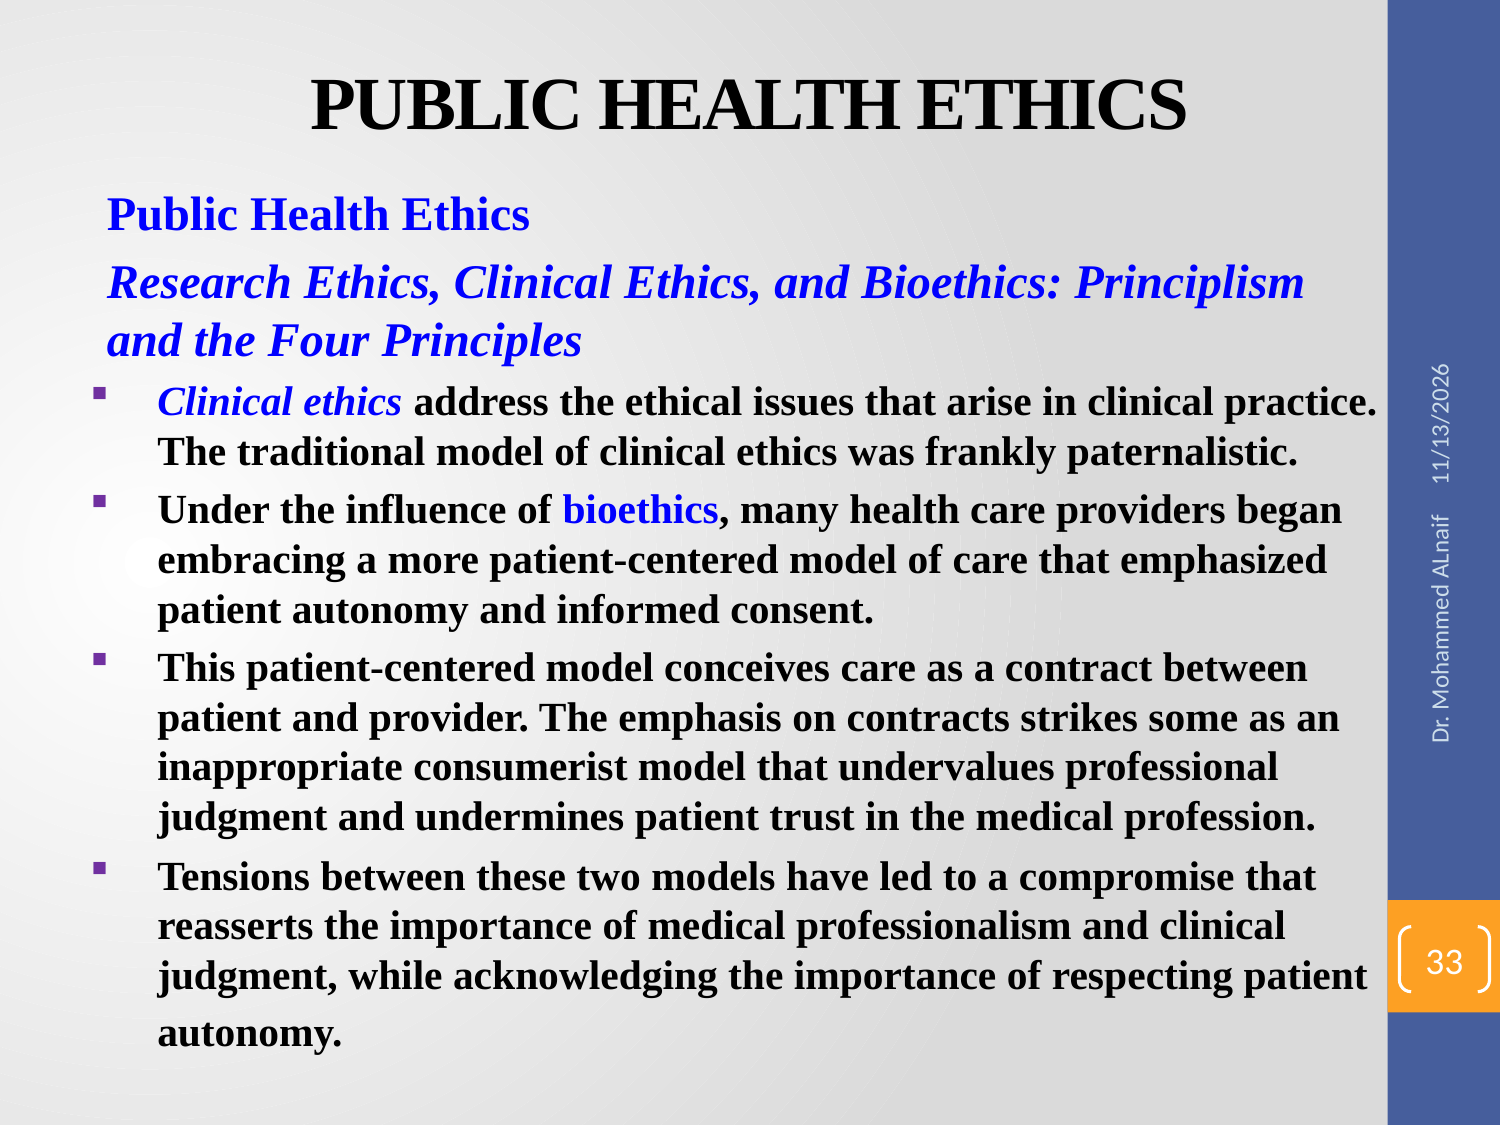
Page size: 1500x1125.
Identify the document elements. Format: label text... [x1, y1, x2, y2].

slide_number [1408, 100, 1469, 500]
list Public Health Ethics Research Ethics, Clinical Ethics, and Bioethics: Principlism and the Four Principles Clinical ethics address the ethical issues that arise in clinical practice. The traditional model of clinical ethics was frankly paternalistic. Under the influence of bioethics, many health care providers began embracing a more patient-centered model of care that emphasized patient autonomy and informed consent. This patient-centered model conceives care as a contract between patient and provider. The emphasis on contracts strikes some as an inappropriate consumerist model that undervalues professional judgment and undermines patient trust in the medical profession. Tensions between these two models have led to a compromise that reasserts the importance of medical professionalism and clinical judgment, while acknowledging the importance of respecting patient autonomy. [75, 174, 1400, 1075]
footer Dr. Mohammed ALnaif [1408, 500, 1469, 889]
title PUBLIC HEALTH ETHICS [75, 37, 1425, 163]
slide_number 33 [1400, 925, 1492, 994]
